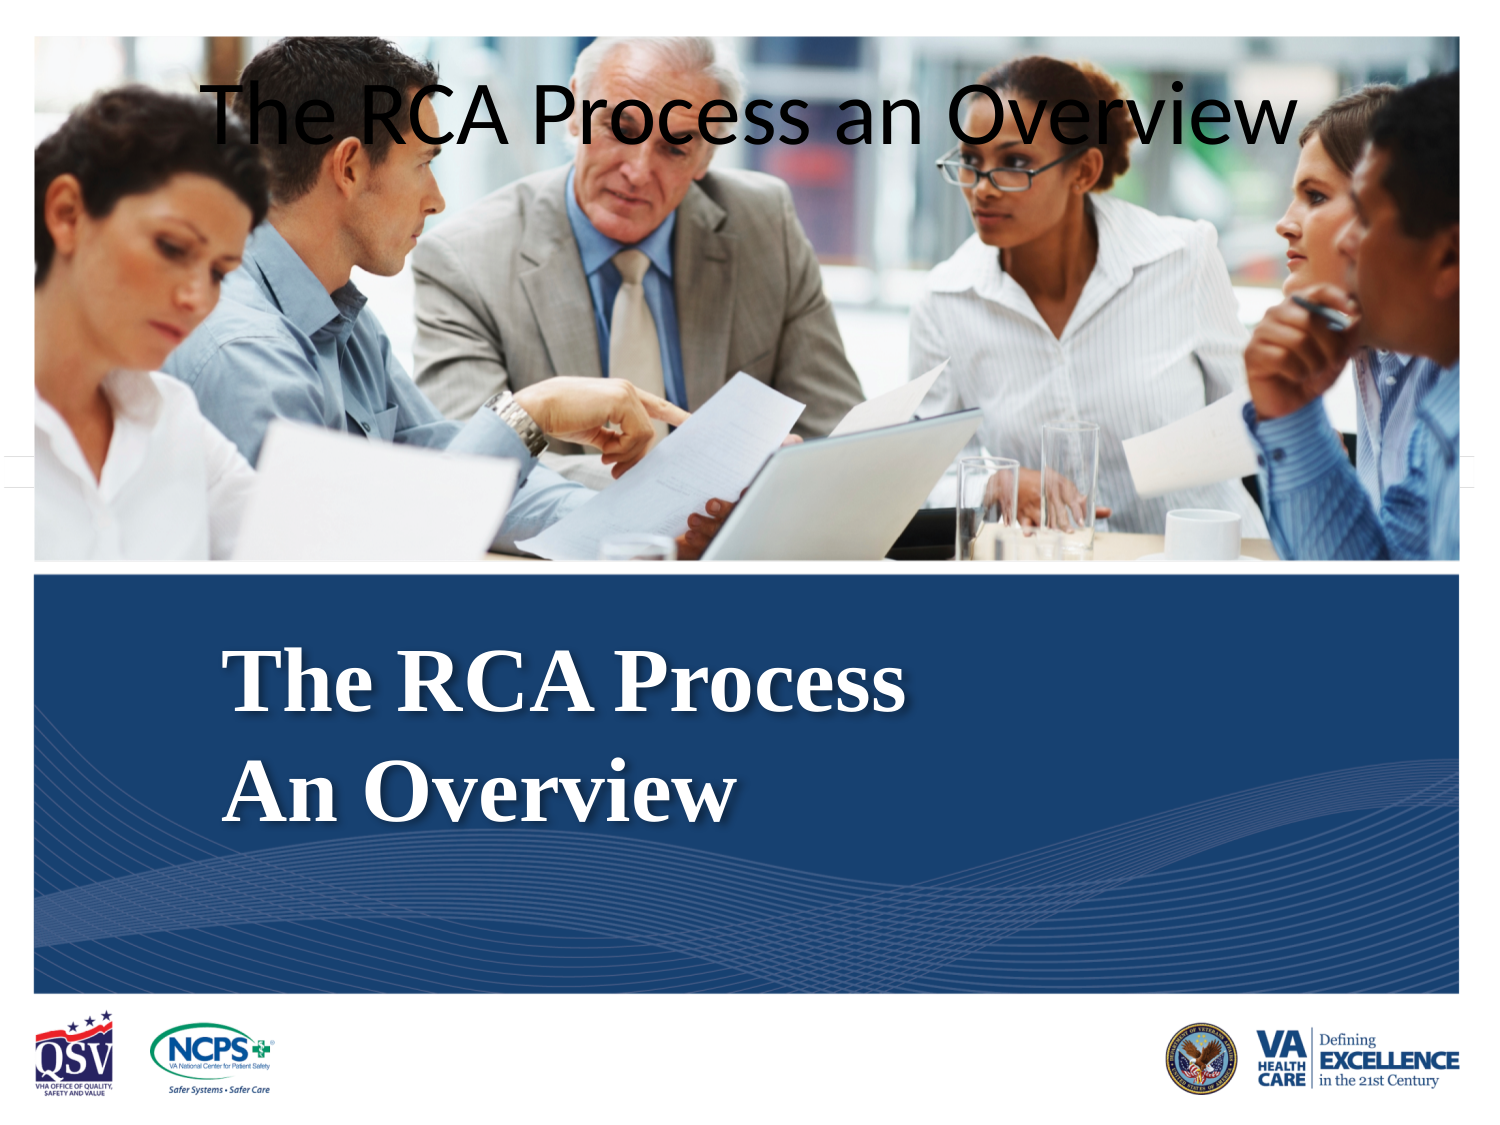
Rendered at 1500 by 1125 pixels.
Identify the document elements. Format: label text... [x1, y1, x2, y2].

title The RCA Process an Overview [75, 45, 1425, 233]
picture [0, 0, 1500, 1125]
text_box The RCA Process An Overview [206, 612, 1032, 848]
